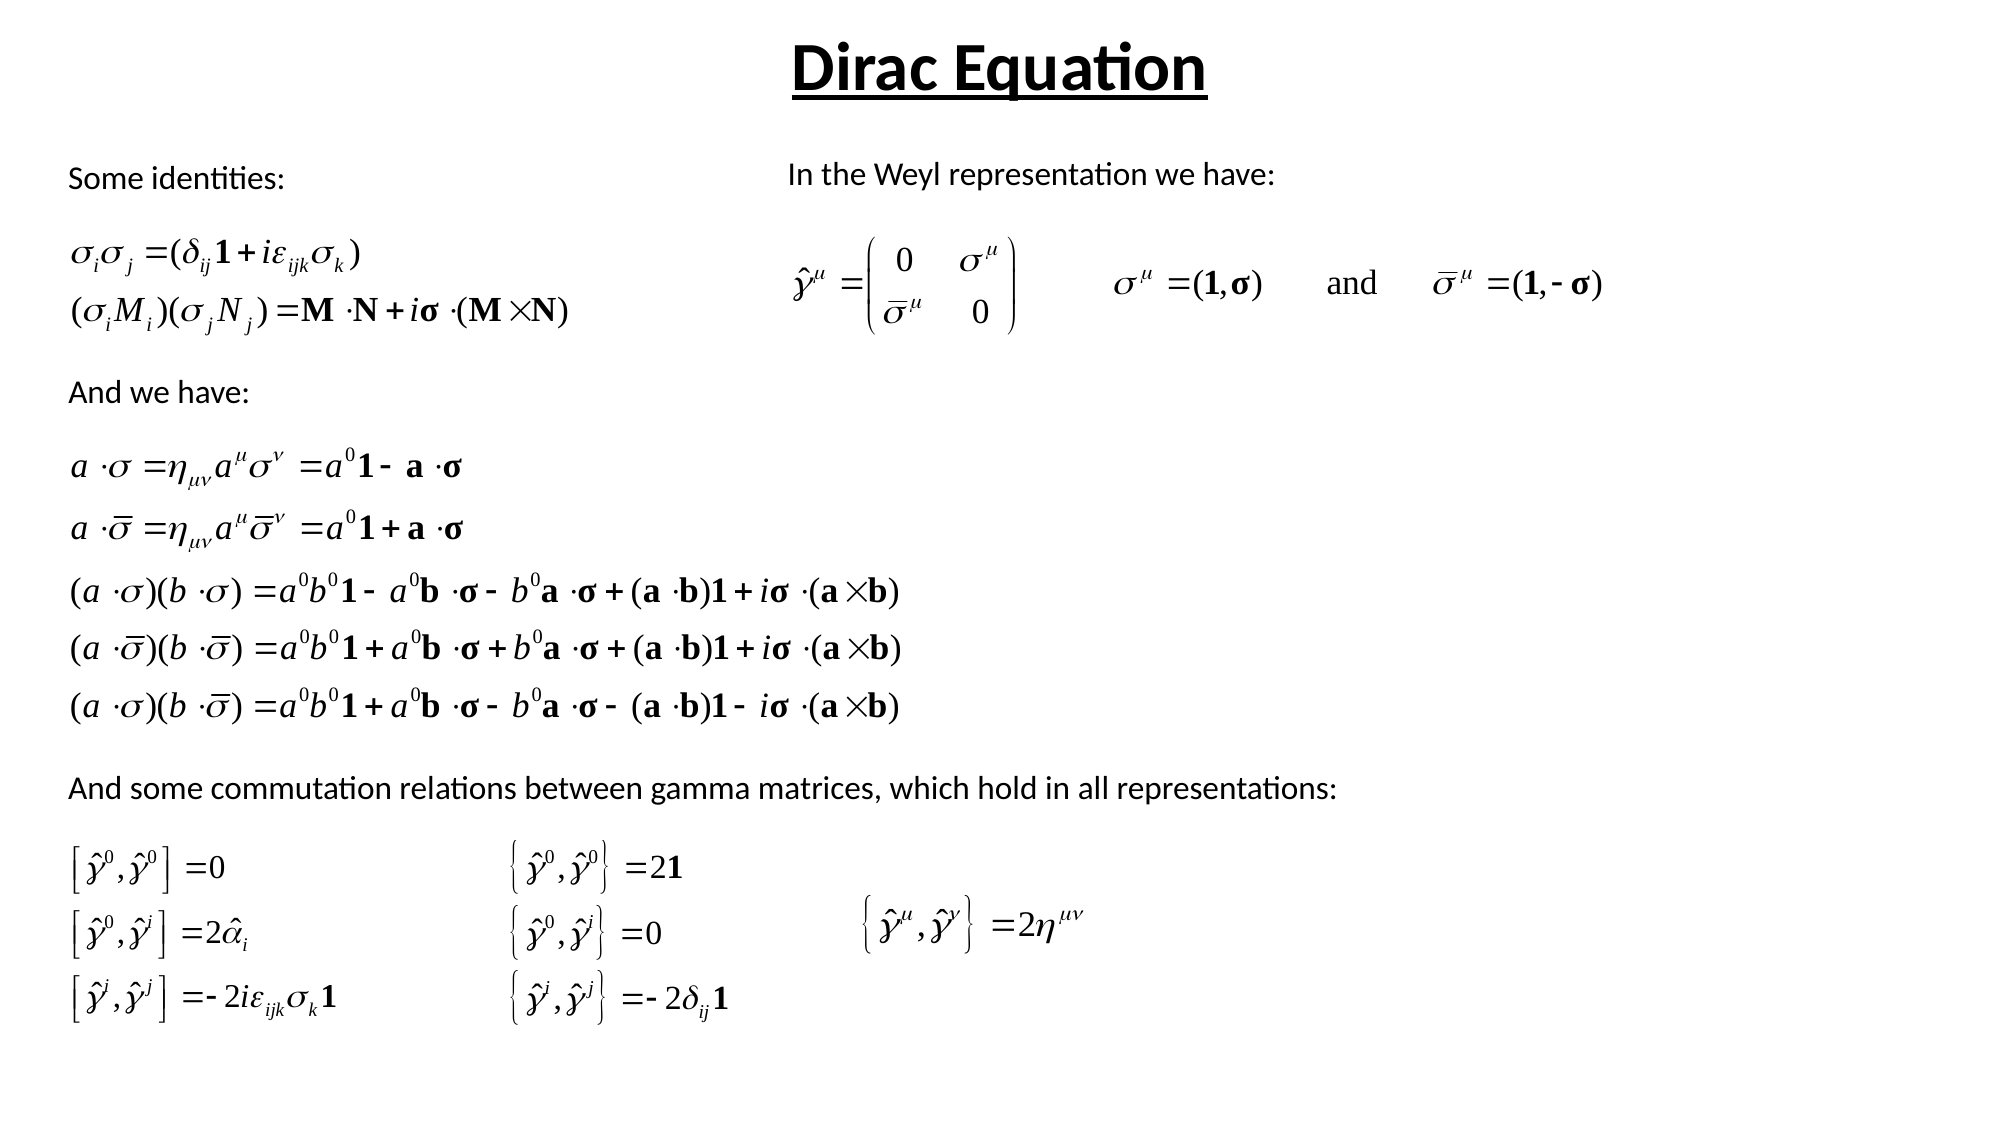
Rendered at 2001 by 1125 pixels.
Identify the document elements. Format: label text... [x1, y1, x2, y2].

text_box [507, 840, 733, 1032]
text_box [65, 439, 909, 733]
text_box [66, 230, 576, 342]
text_box And we have: [53, 362, 348, 418]
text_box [858, 894, 1092, 961]
text_box In the Weyl representation we have: [772, 144, 1371, 200]
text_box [65, 840, 341, 1030]
text_box Some identities: [53, 148, 384, 204]
title Dirac Equation [645, 23, 1355, 113]
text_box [786, 230, 1609, 342]
text_box And some commutation relations between gamma matrices, which hold in all representations: [53, 758, 1404, 814]
